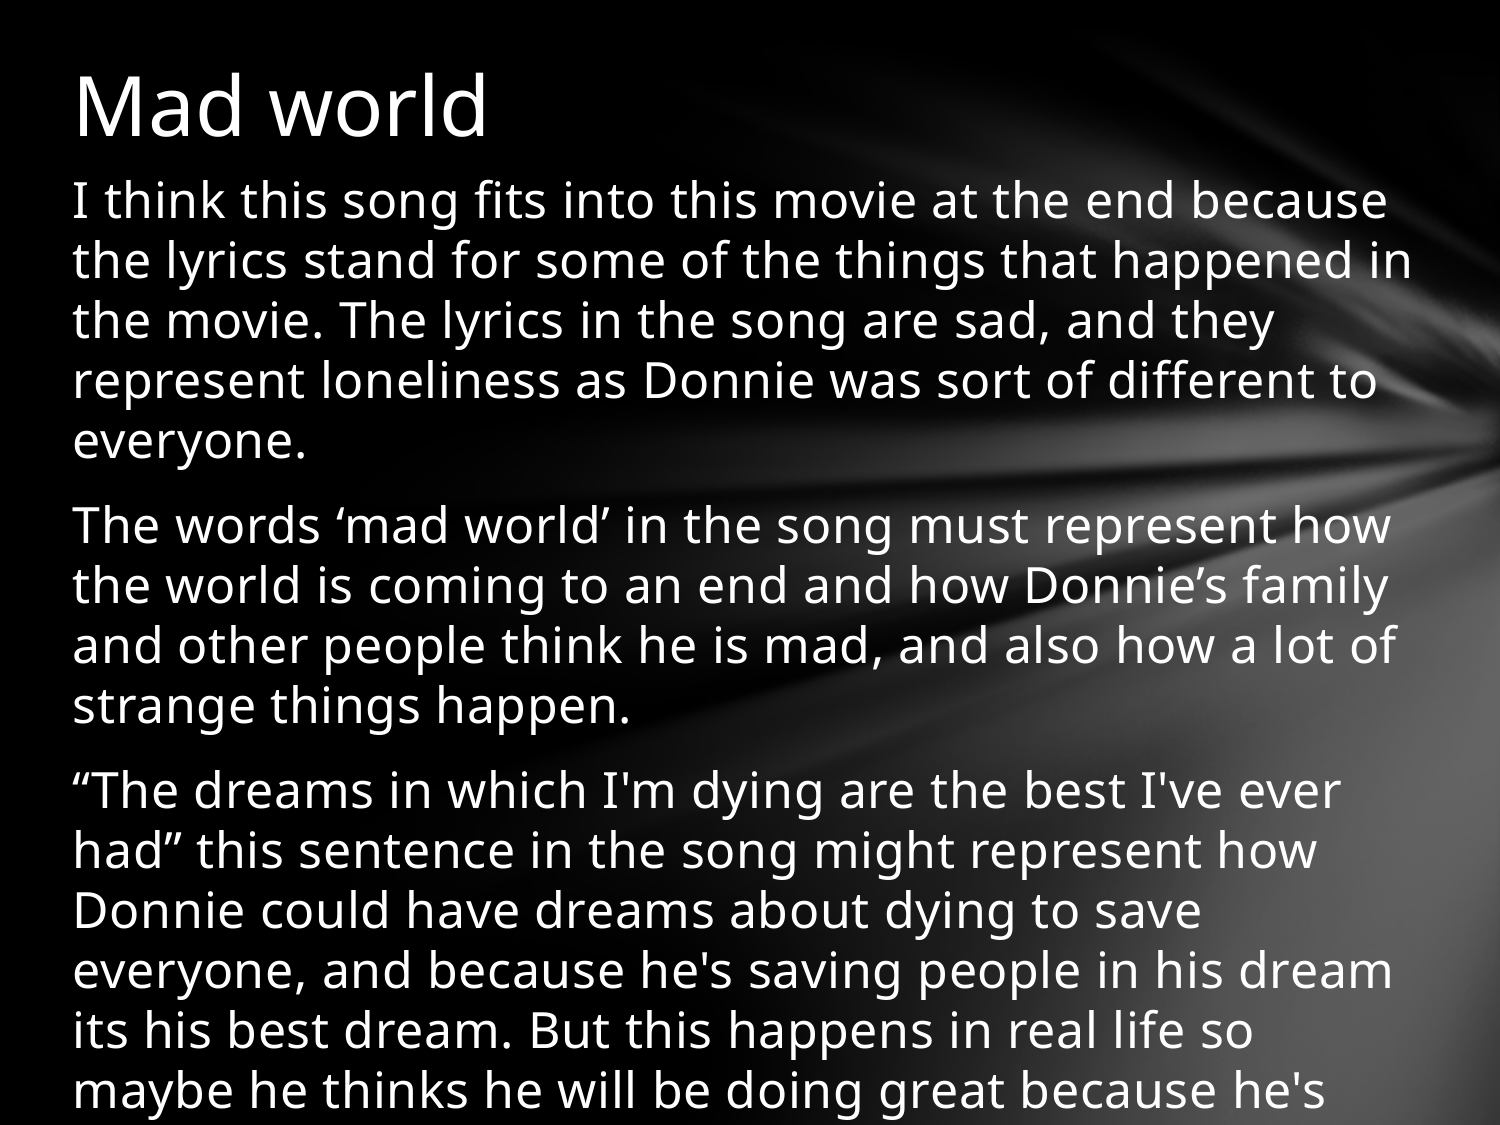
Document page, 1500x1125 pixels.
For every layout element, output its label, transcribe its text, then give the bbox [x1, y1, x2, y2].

title Mad world [57, 37, 1318, 161]
list I think this song fits into this movie at the end because the lyrics stand for some of the things that happened in the movie. The lyrics in the song are sad, and they represent loneliness as Donnie was sort of different to everyone. The words ‘mad world’ in the song must represent how the world is coming to an end and how Donnie’s family and other people think he is mad, and also how a lot of strange things happen. “The dreams in which I'm dying are the best I've ever had” this sentence in the song might represent how Donnie could have dreams about dying to save everyone, and because he's saving people in his dream its his best dream. But this happens in real life so maybe he thinks he will be doing great because he's saving people, which he is. [57, 160, 1447, 1071]
